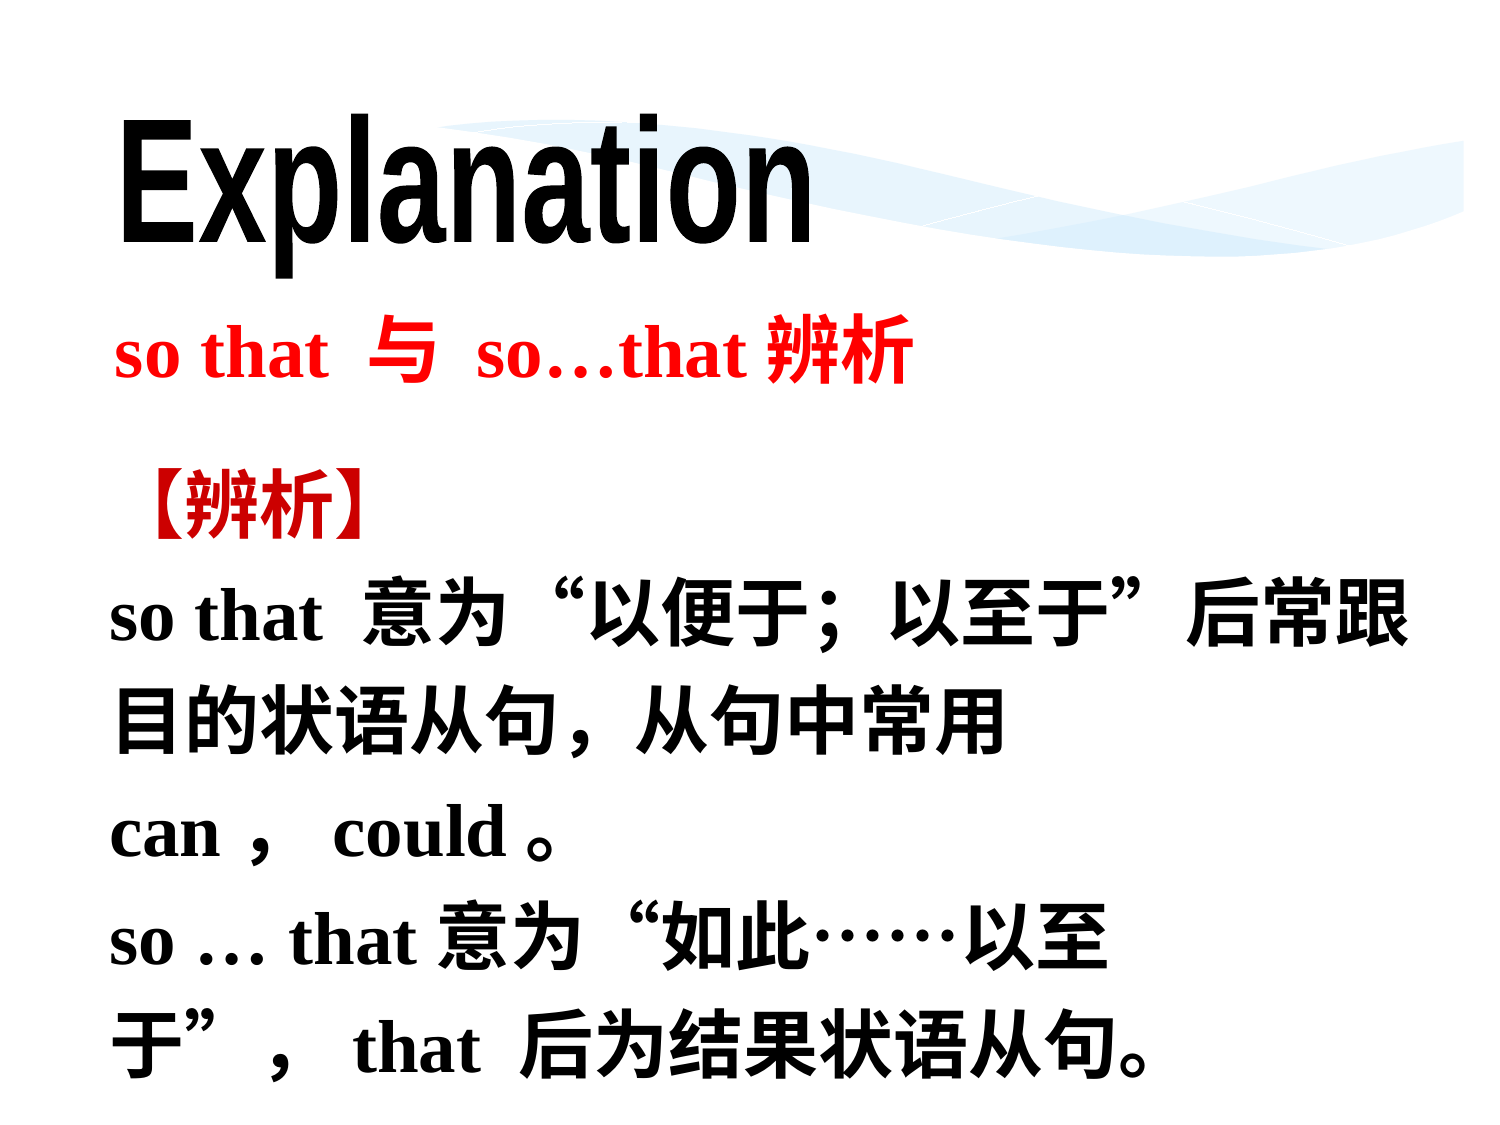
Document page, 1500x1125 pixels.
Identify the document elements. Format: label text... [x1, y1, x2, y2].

text_box 【辨析】 so that 意为“以便于；以至于”后常跟目的状语从句，从句中常用can，could。 so … that意为“如此……以至于”，that 后为结果状语从句。 [94, 432, 1447, 1095]
text_box so that 与 so…that辨析 [100, 277, 939, 400]
